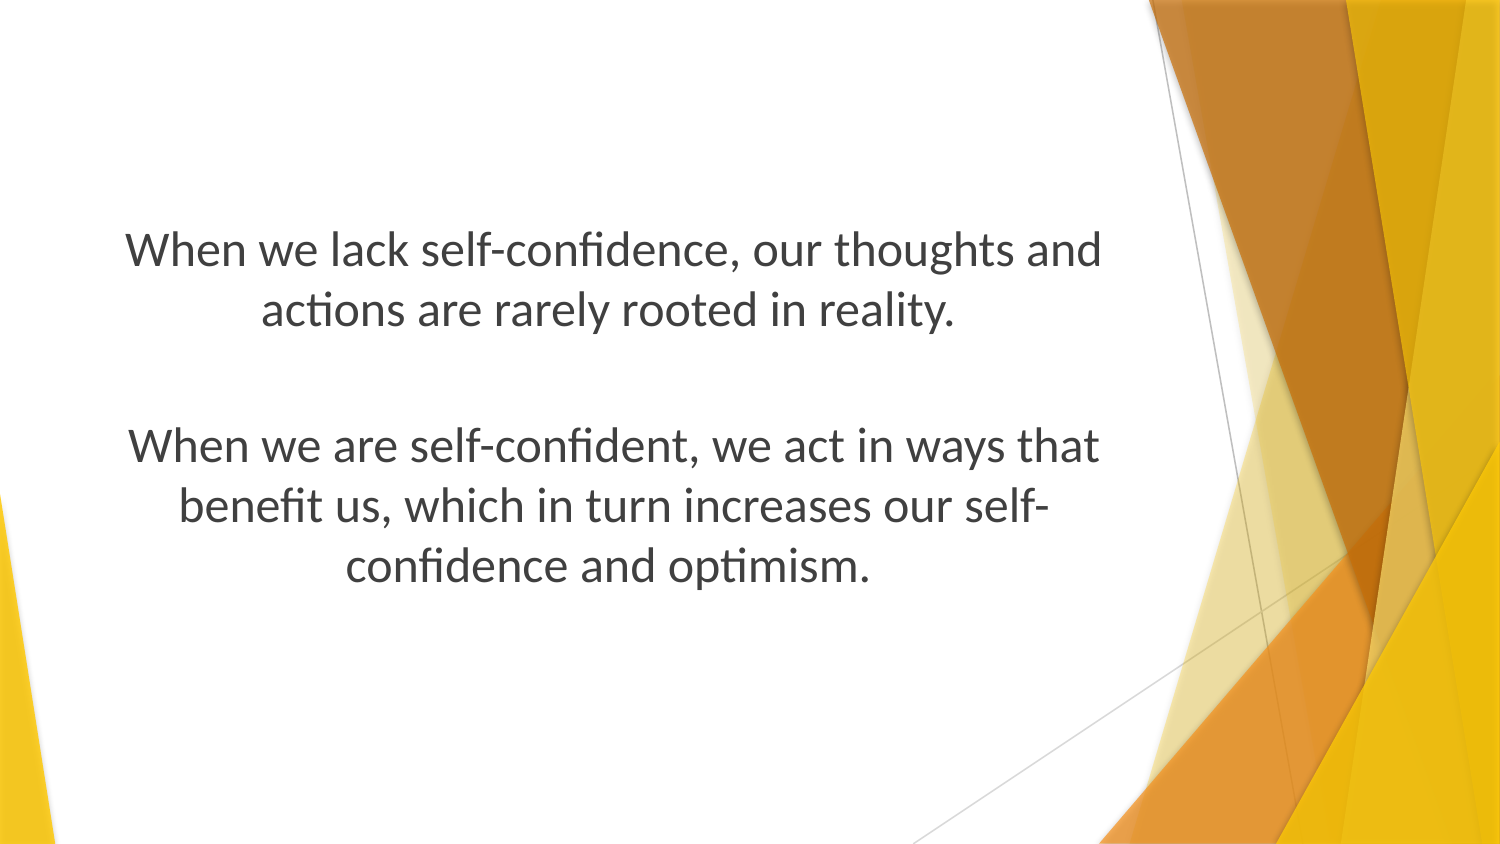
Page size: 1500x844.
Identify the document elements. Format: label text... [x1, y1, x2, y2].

list When we lack self-confidence, our thoughts and actions are rarely rooted in reality. When we are self-confident, we act in ways that benefit us, which in turn increases our self-confidence and optimism. [53, 209, 1176, 611]
